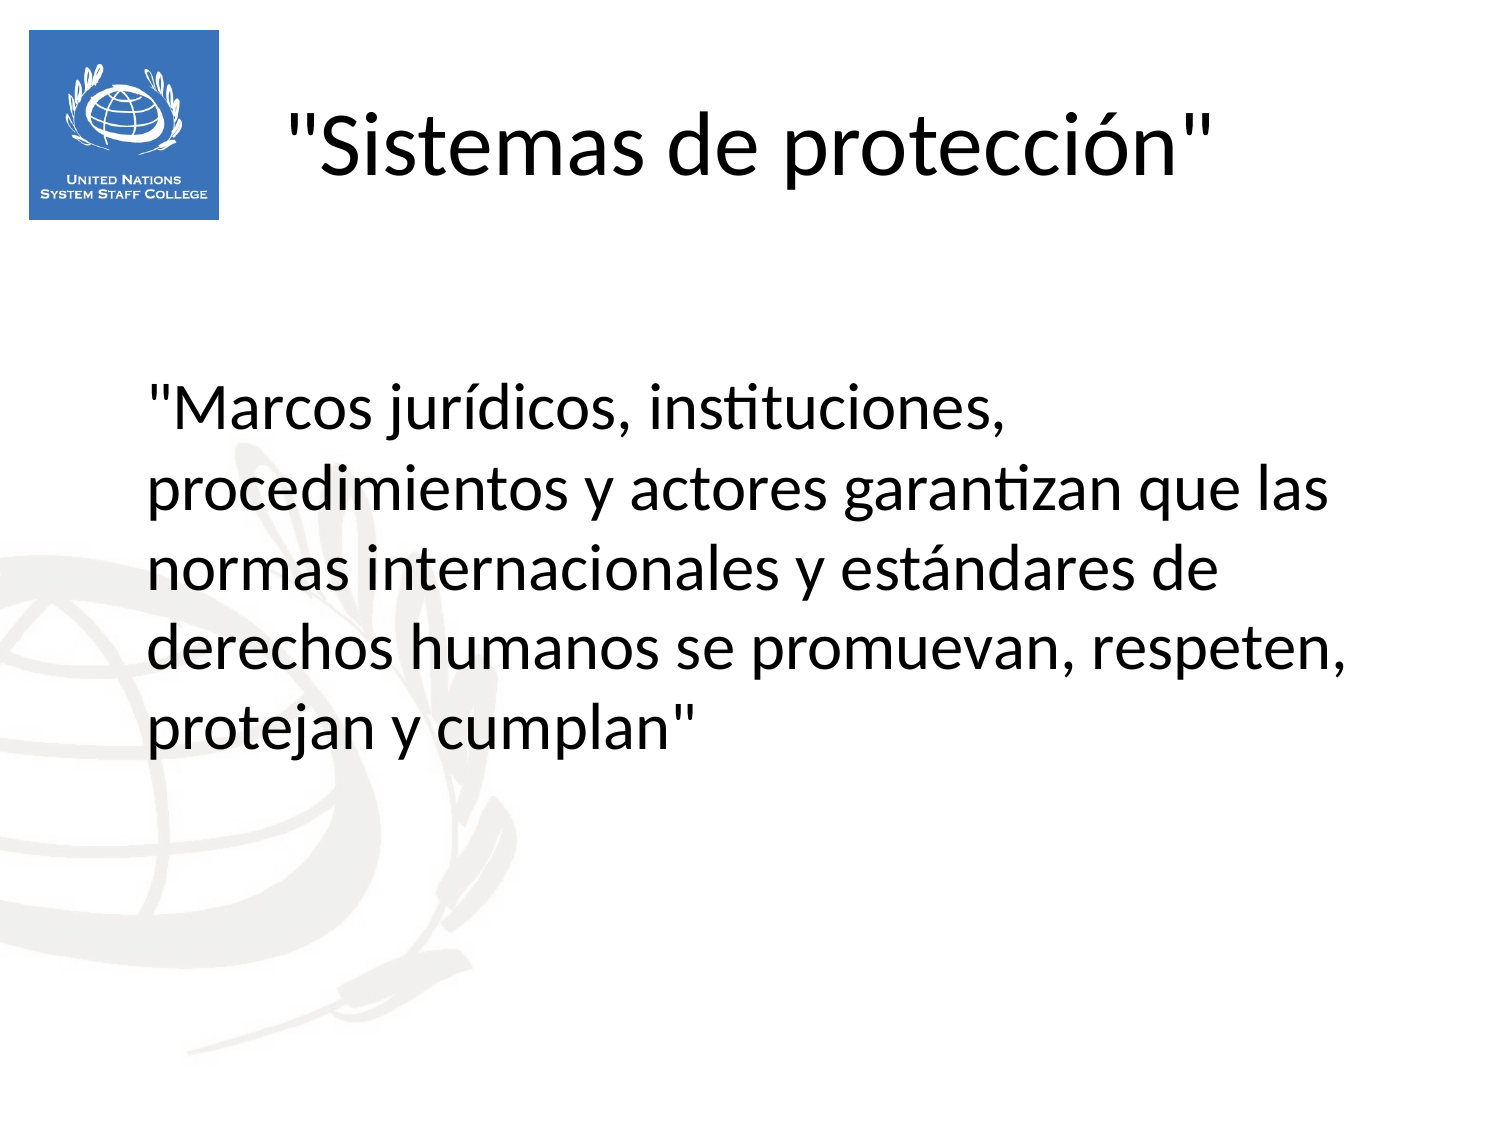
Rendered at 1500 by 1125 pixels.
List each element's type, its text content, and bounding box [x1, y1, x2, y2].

picture [29, 30, 219, 220]
list "Marcos jurídicos, instituciones, procedimientos y actores garantizan que las normas internacionales y estándares de derechos humanos se promuevan, respeten, protejan y cumplan" [74, 262, 1426, 1006]
title "Sistemas de protección" [74, 44, 1426, 233]
